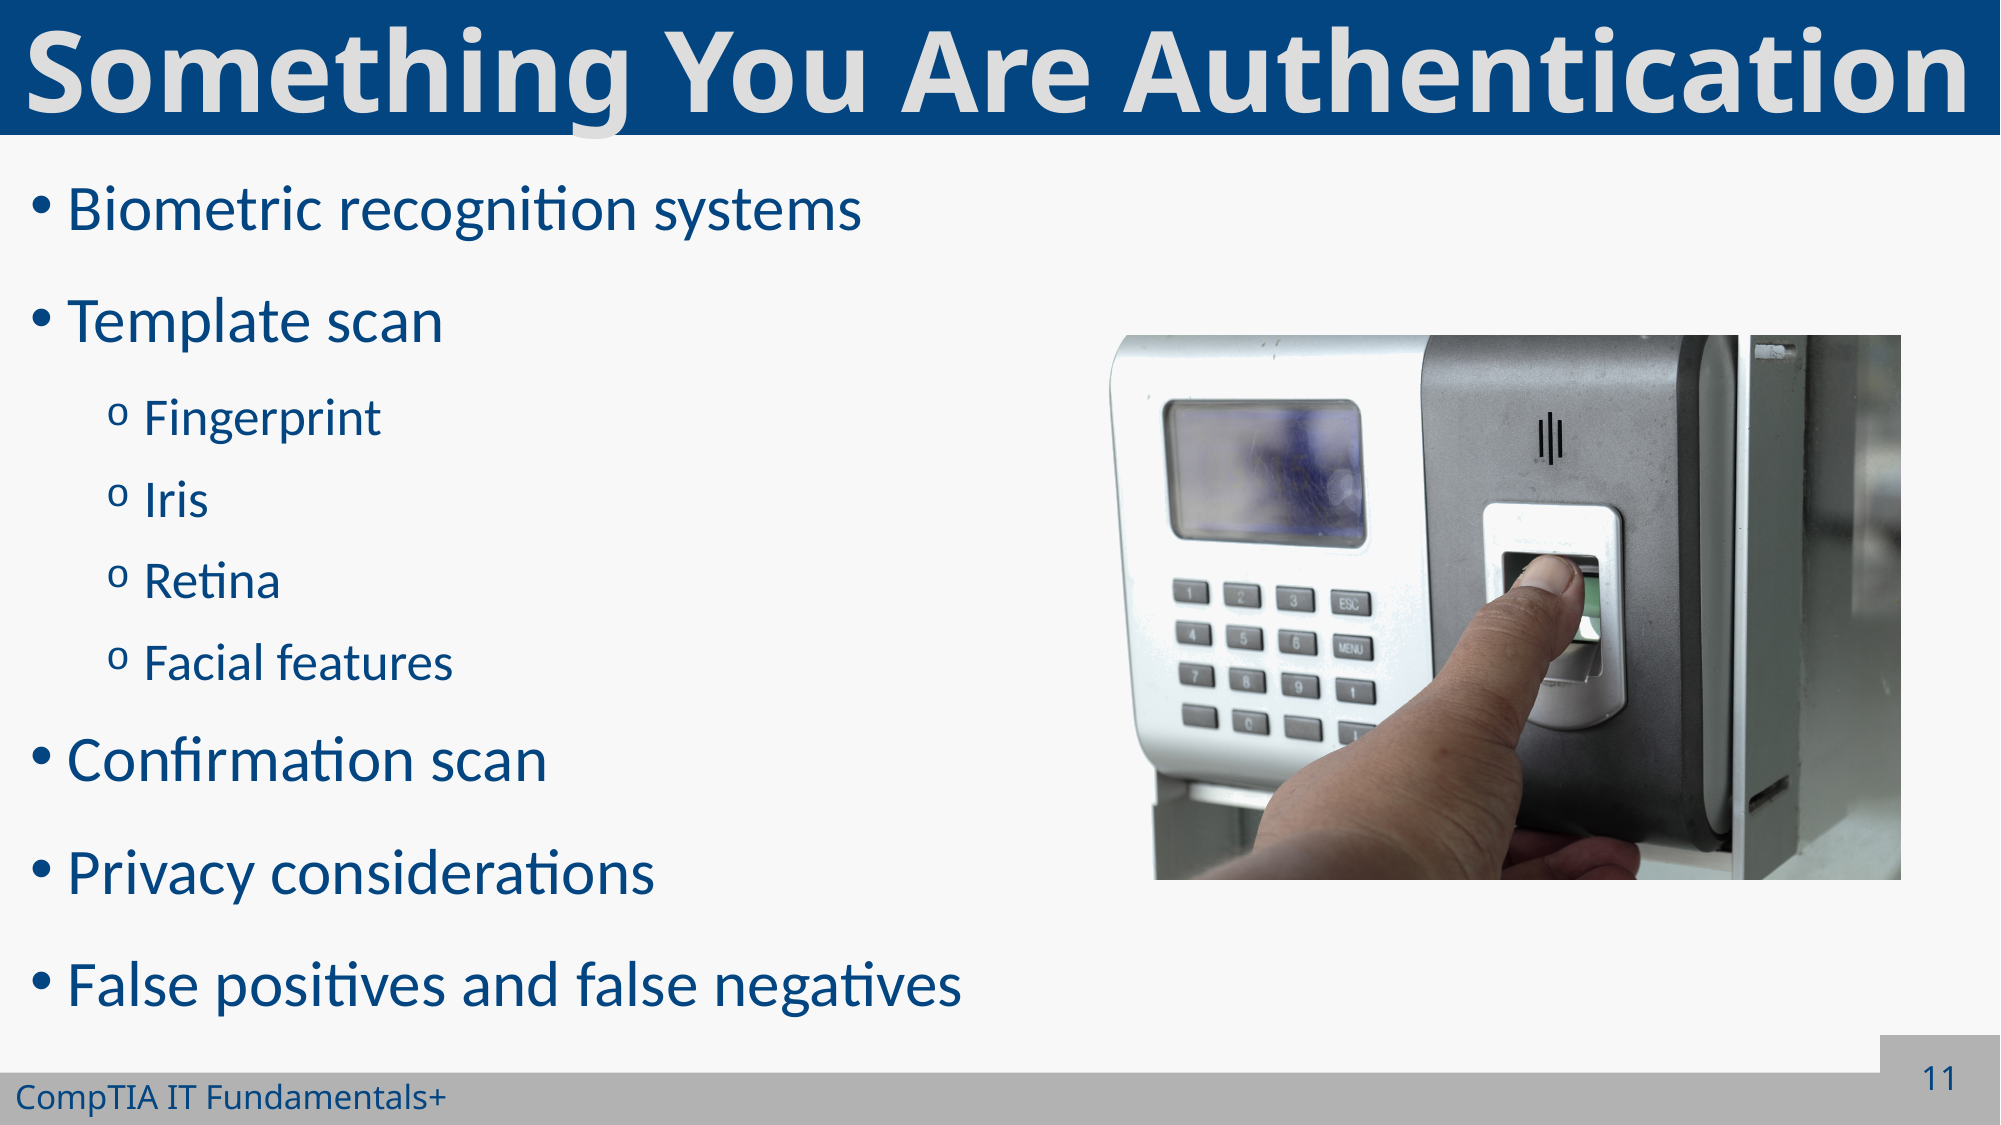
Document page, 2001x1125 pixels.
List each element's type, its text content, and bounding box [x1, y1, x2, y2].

slide_number 11 [1880, 1035, 2000, 1125]
title Something You Are Authentication [0, 0, 2000, 135]
list Biometric recognition systems Template scan Fingerprint Iris Retina Facial features Confirmation scan Privacy considerations False positives and false negatives [15, 149, 990, 1065]
footer CompTIA IT Fundamentals+ [0, 1072, 1880, 1125]
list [1083, 335, 1901, 881]
